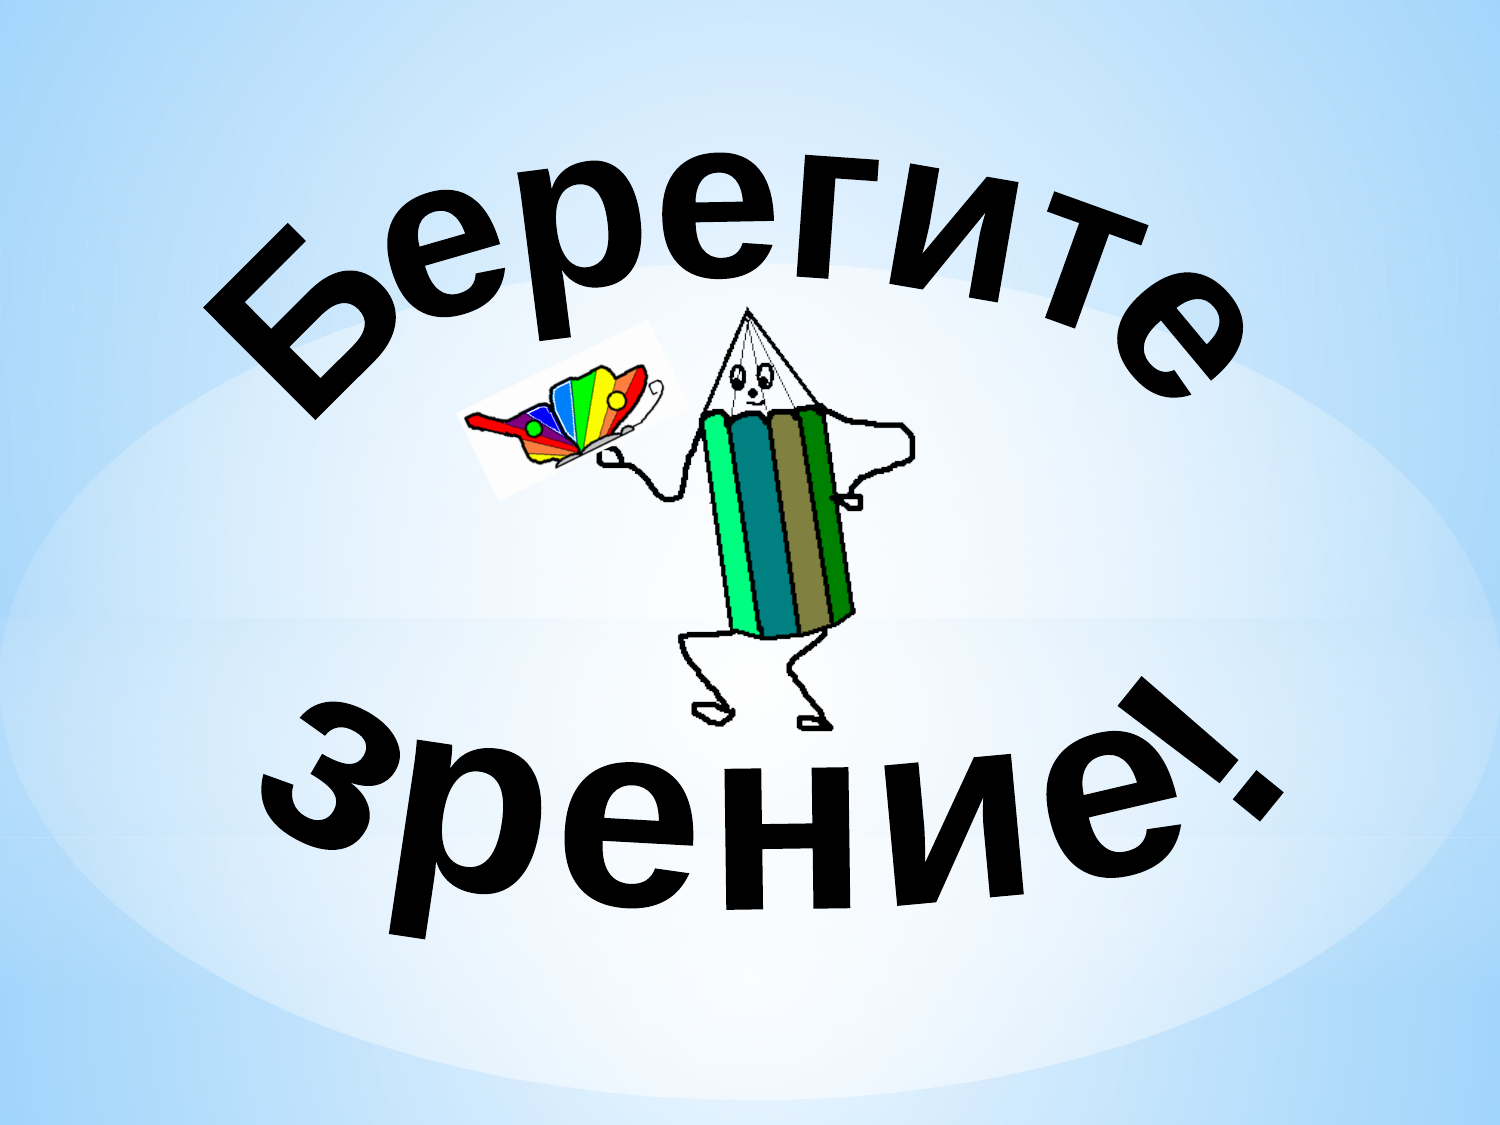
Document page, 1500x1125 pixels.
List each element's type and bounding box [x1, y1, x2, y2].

picture [456, 302, 923, 739]
